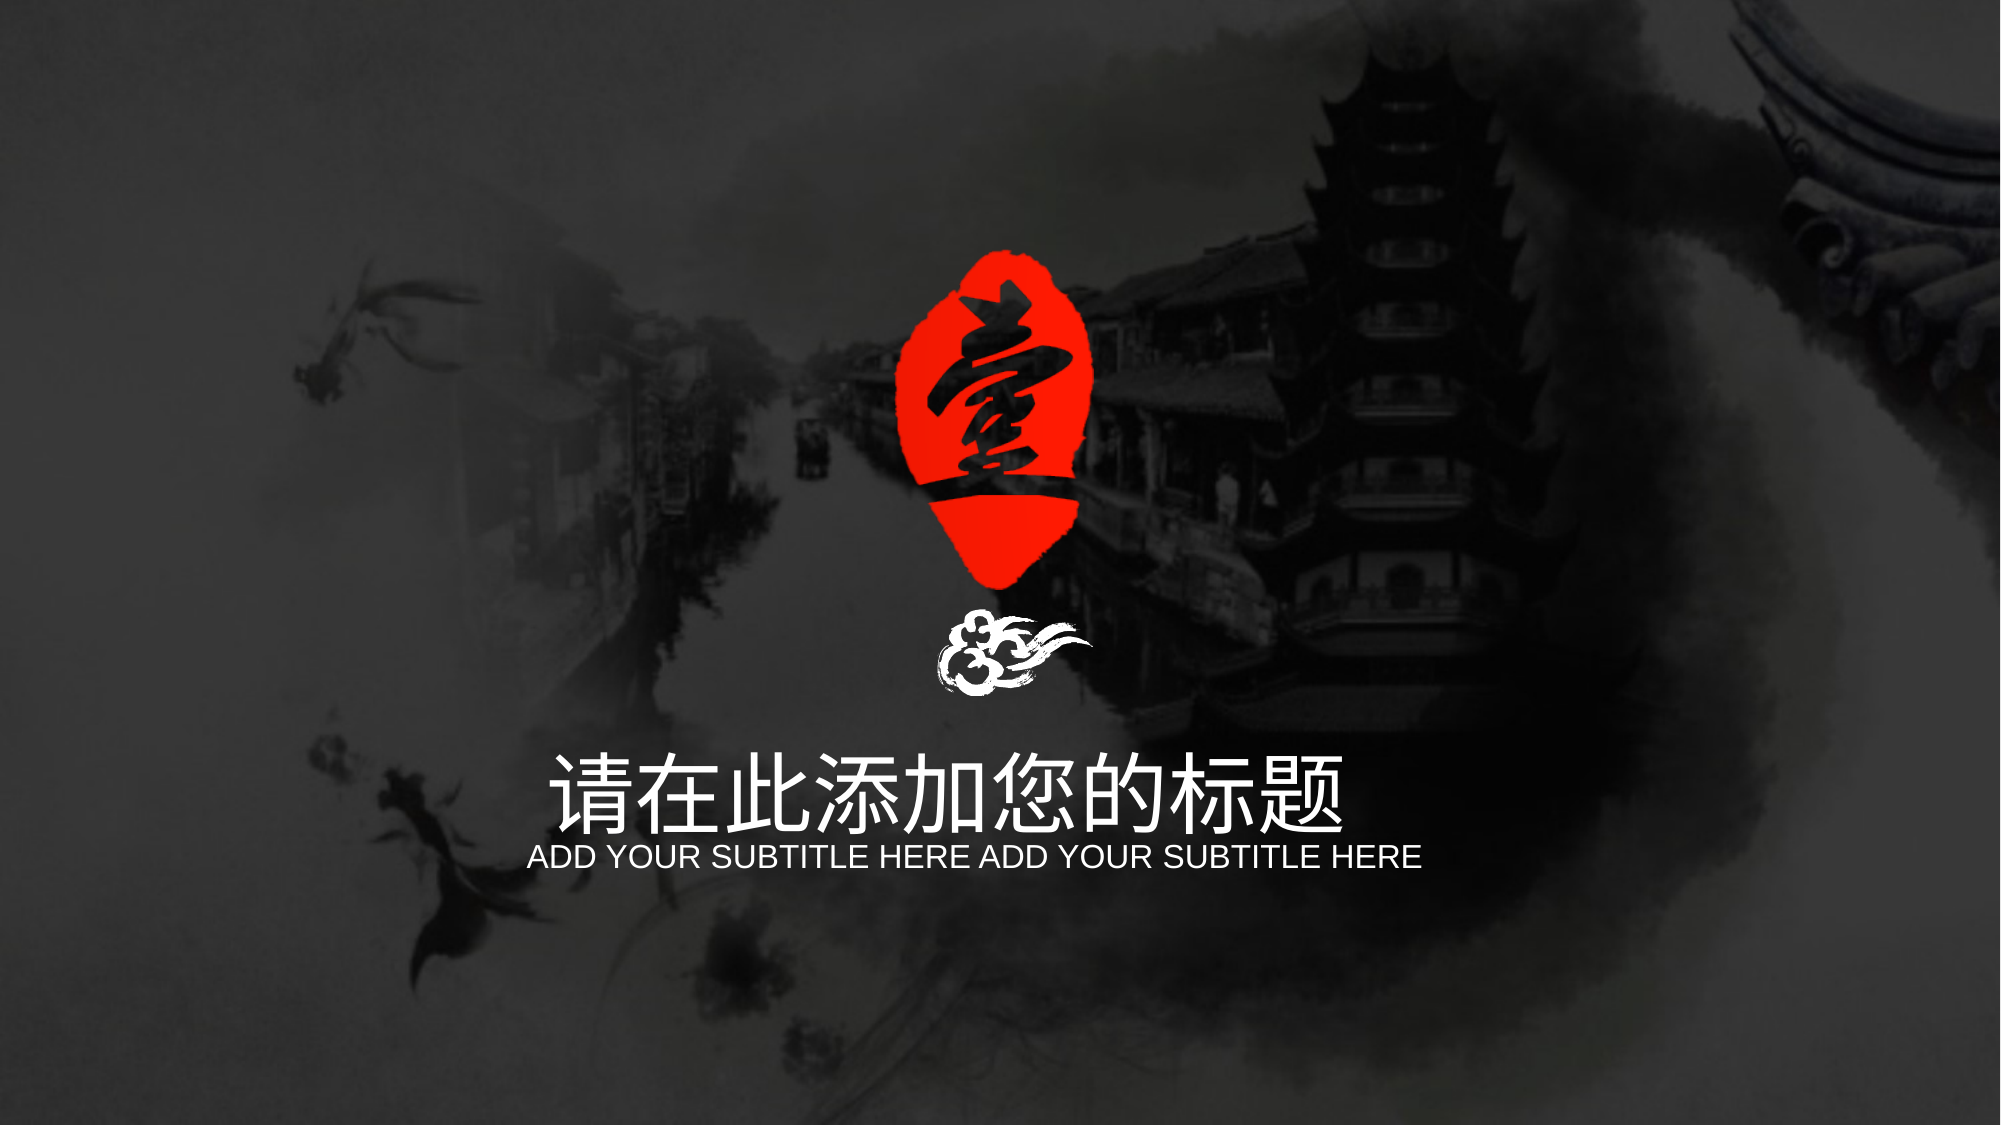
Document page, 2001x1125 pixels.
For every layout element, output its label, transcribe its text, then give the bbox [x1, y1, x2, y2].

text_box 请在此添加您的标题 [531, 731, 1563, 853]
picture [0, 0, 2001, 1125]
text_box ADD YOUR SUBTITLE HERE ADD YOUR SUBTITLE HERE [511, 828, 1512, 883]
